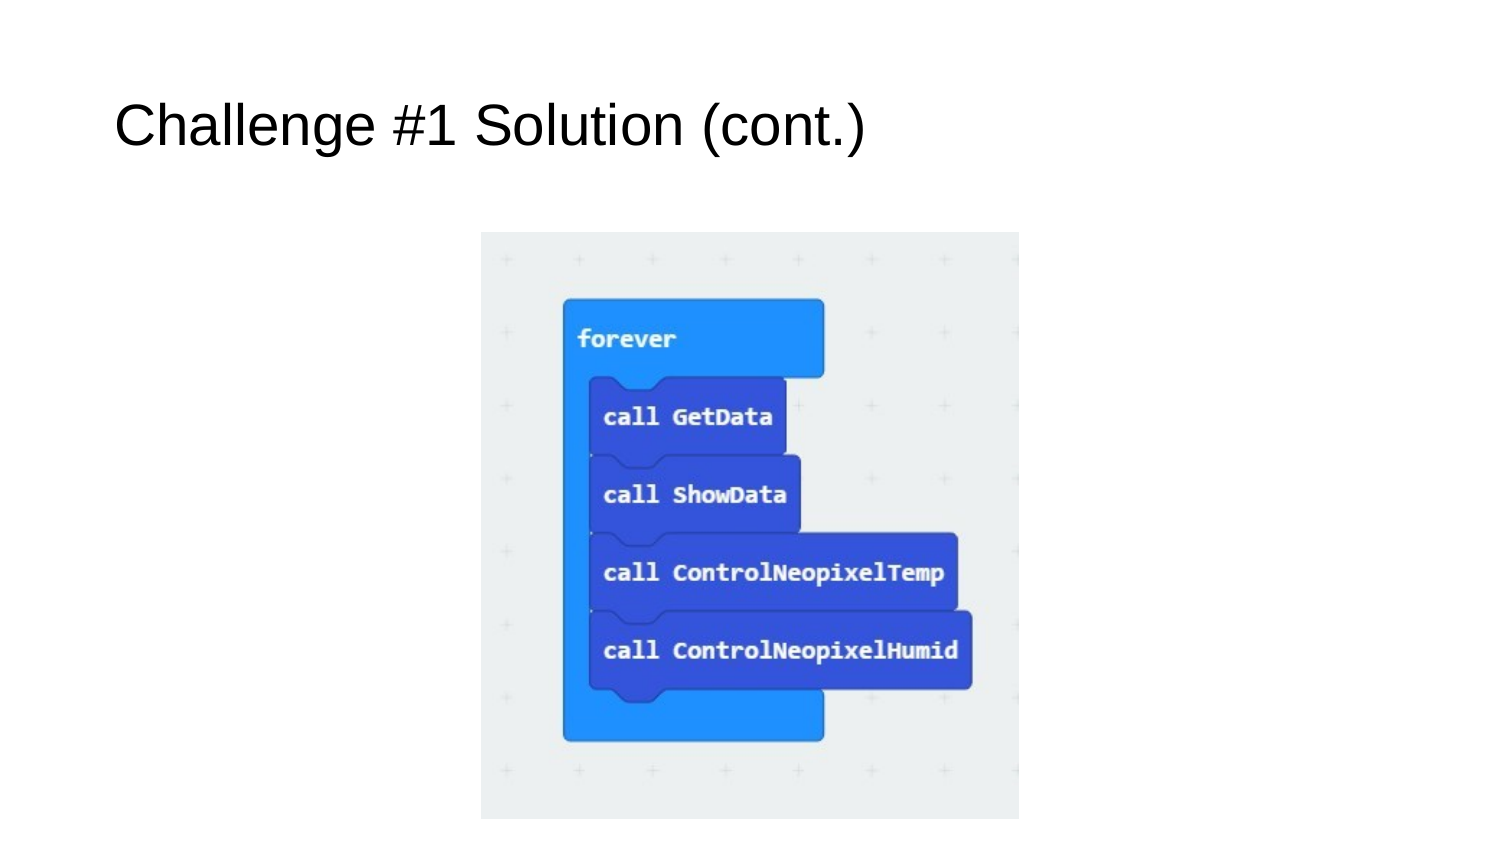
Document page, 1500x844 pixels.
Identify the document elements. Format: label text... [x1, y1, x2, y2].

title Challenge #1 Solution (cont.) [103, 44, 1397, 208]
picture [481, 232, 1019, 819]
